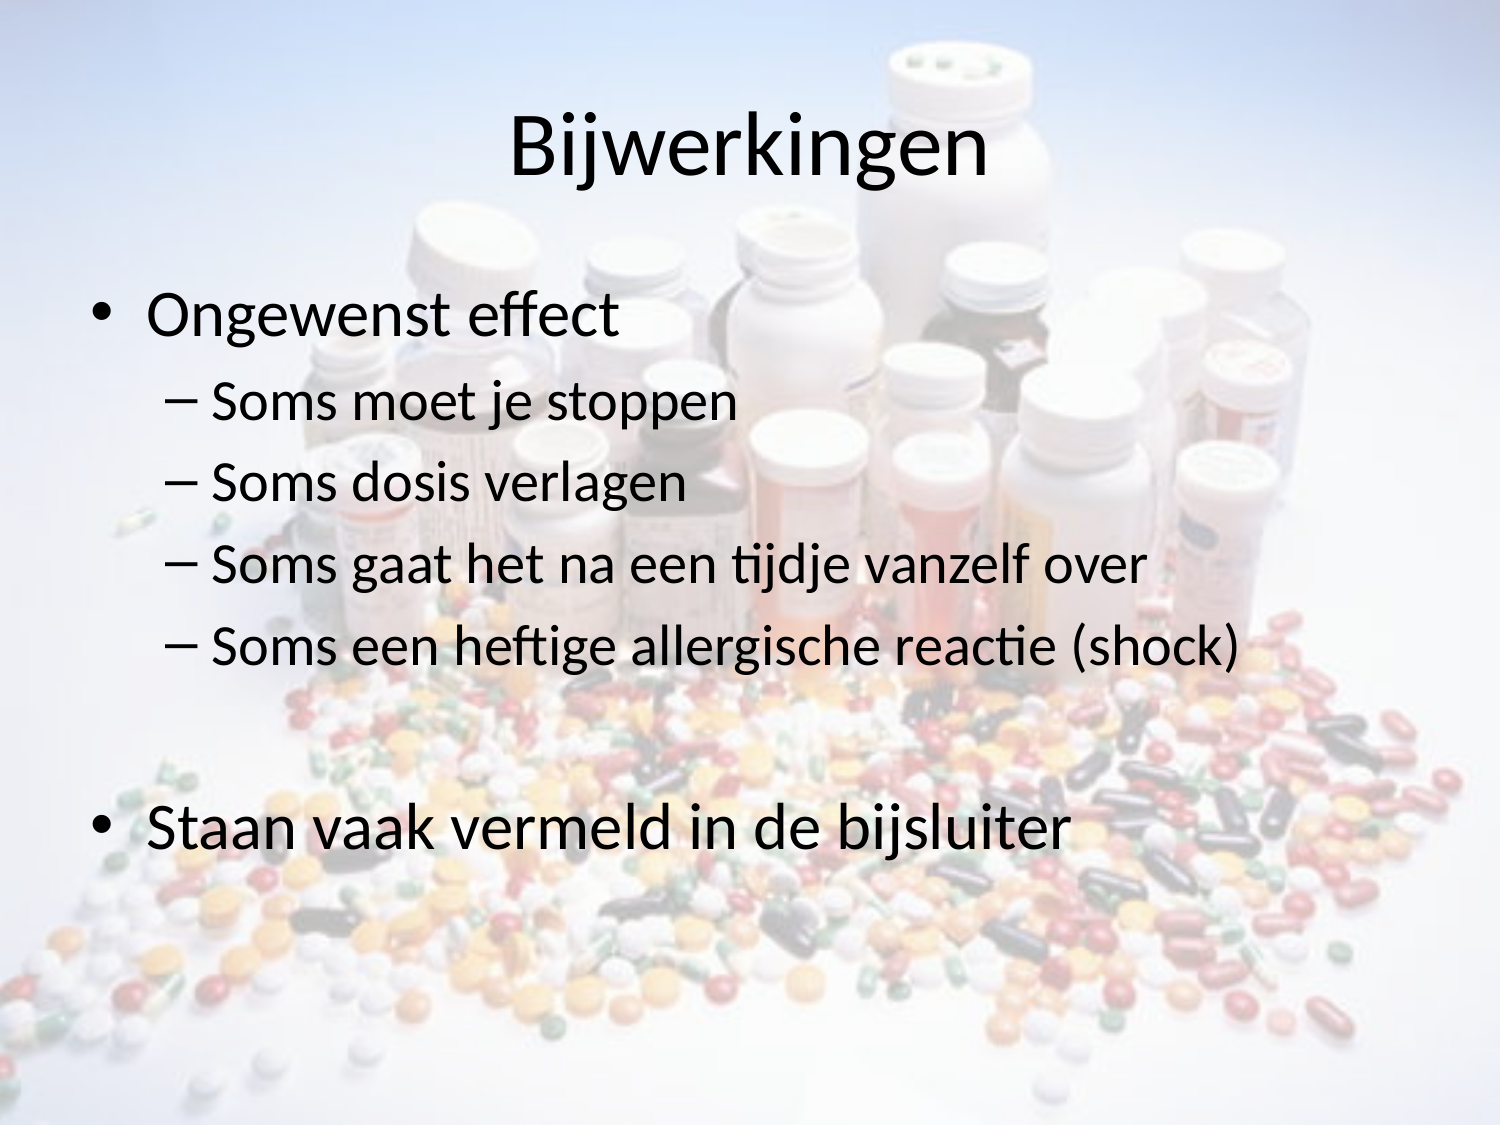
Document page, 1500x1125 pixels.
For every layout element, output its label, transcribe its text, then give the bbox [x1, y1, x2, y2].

title Bijwerkingen [75, 45, 1425, 233]
list Ongewenst effect Soms moet je stoppen Soms dosis verlagen Soms gaat het na een tijdje vanzelf over Soms een heftige allergische reactie (shock) Staan vaak vermeld in de bijsluiter [75, 262, 1425, 1005]
